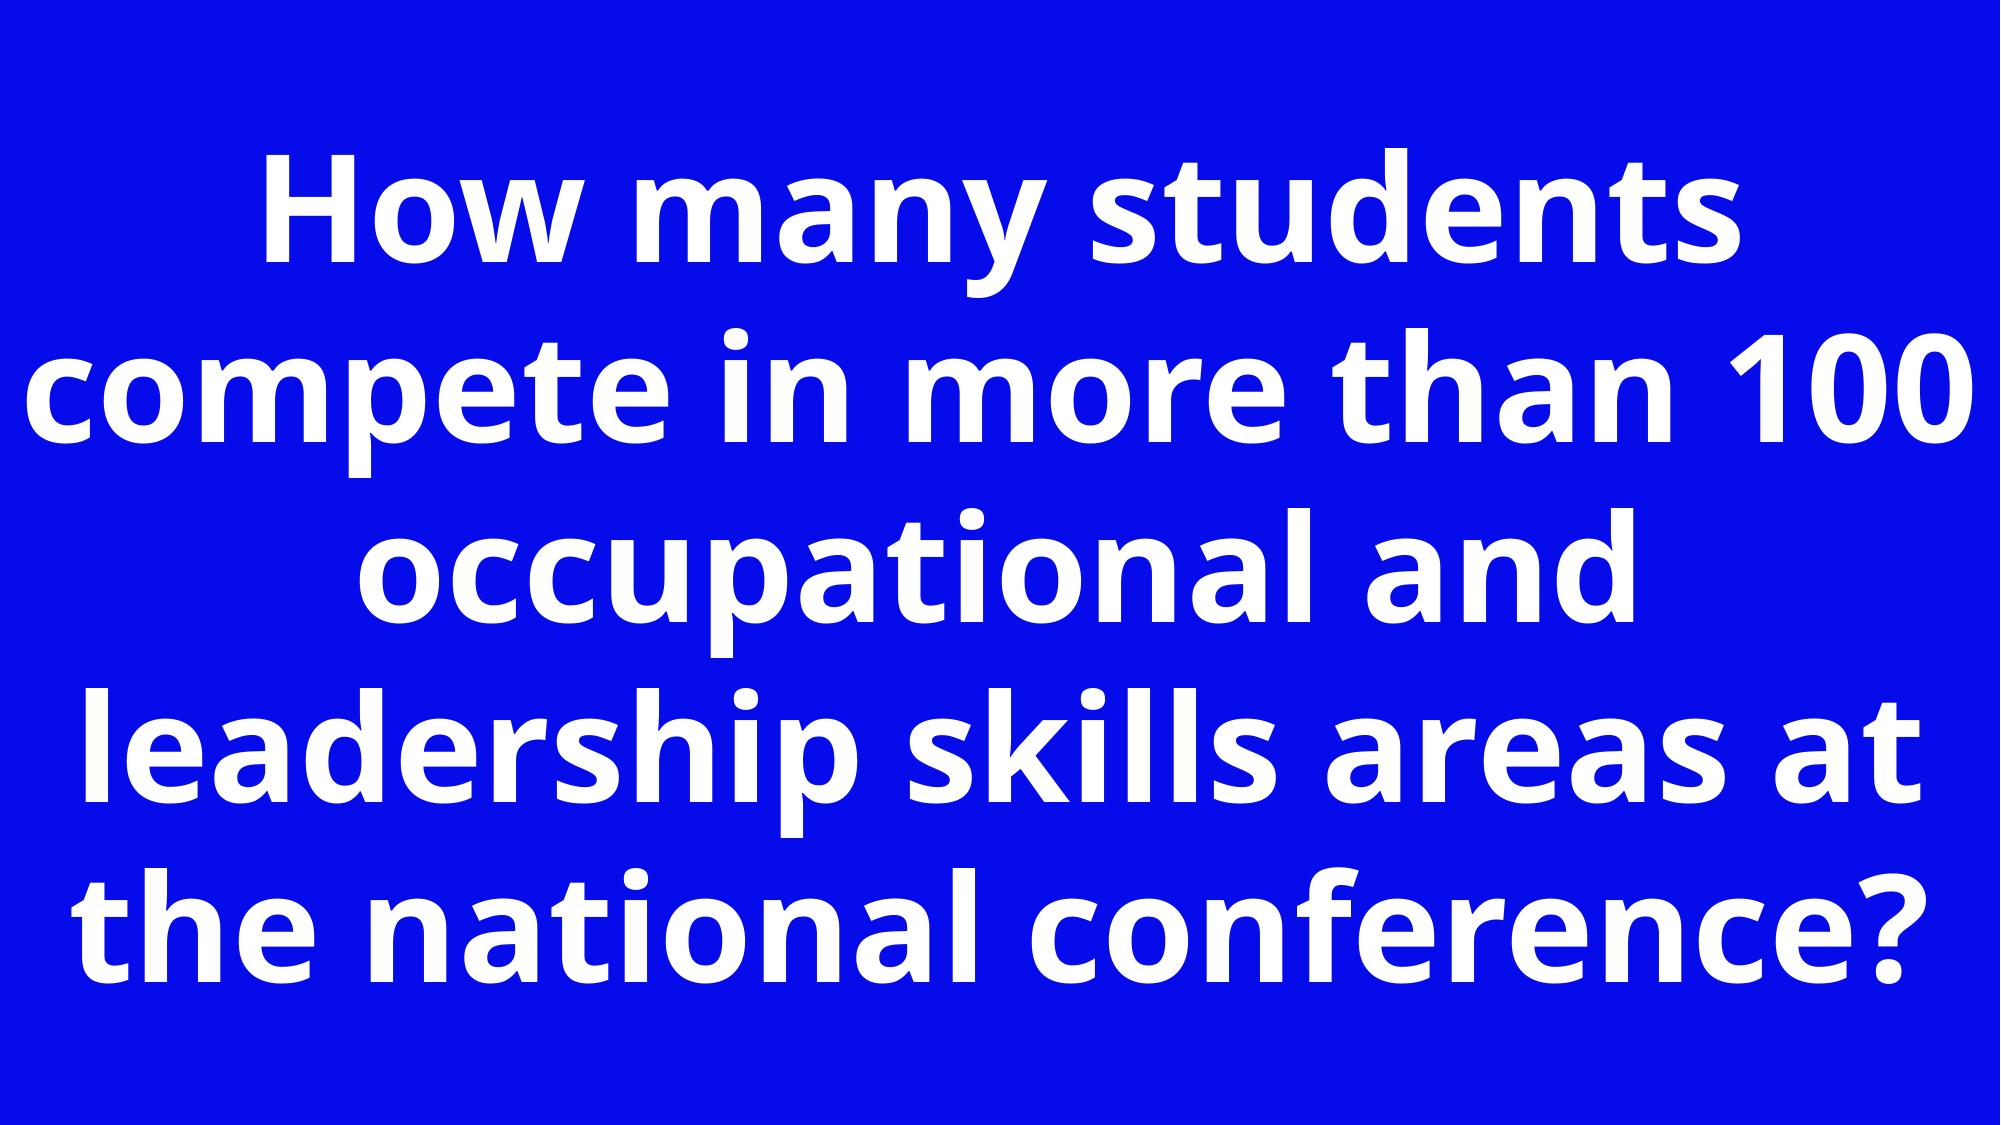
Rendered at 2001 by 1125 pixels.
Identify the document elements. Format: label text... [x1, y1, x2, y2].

text_box How many students compete in more than 100 occupational and leadership skills areas at the national conference? [0, 0, 2000, 1125]
